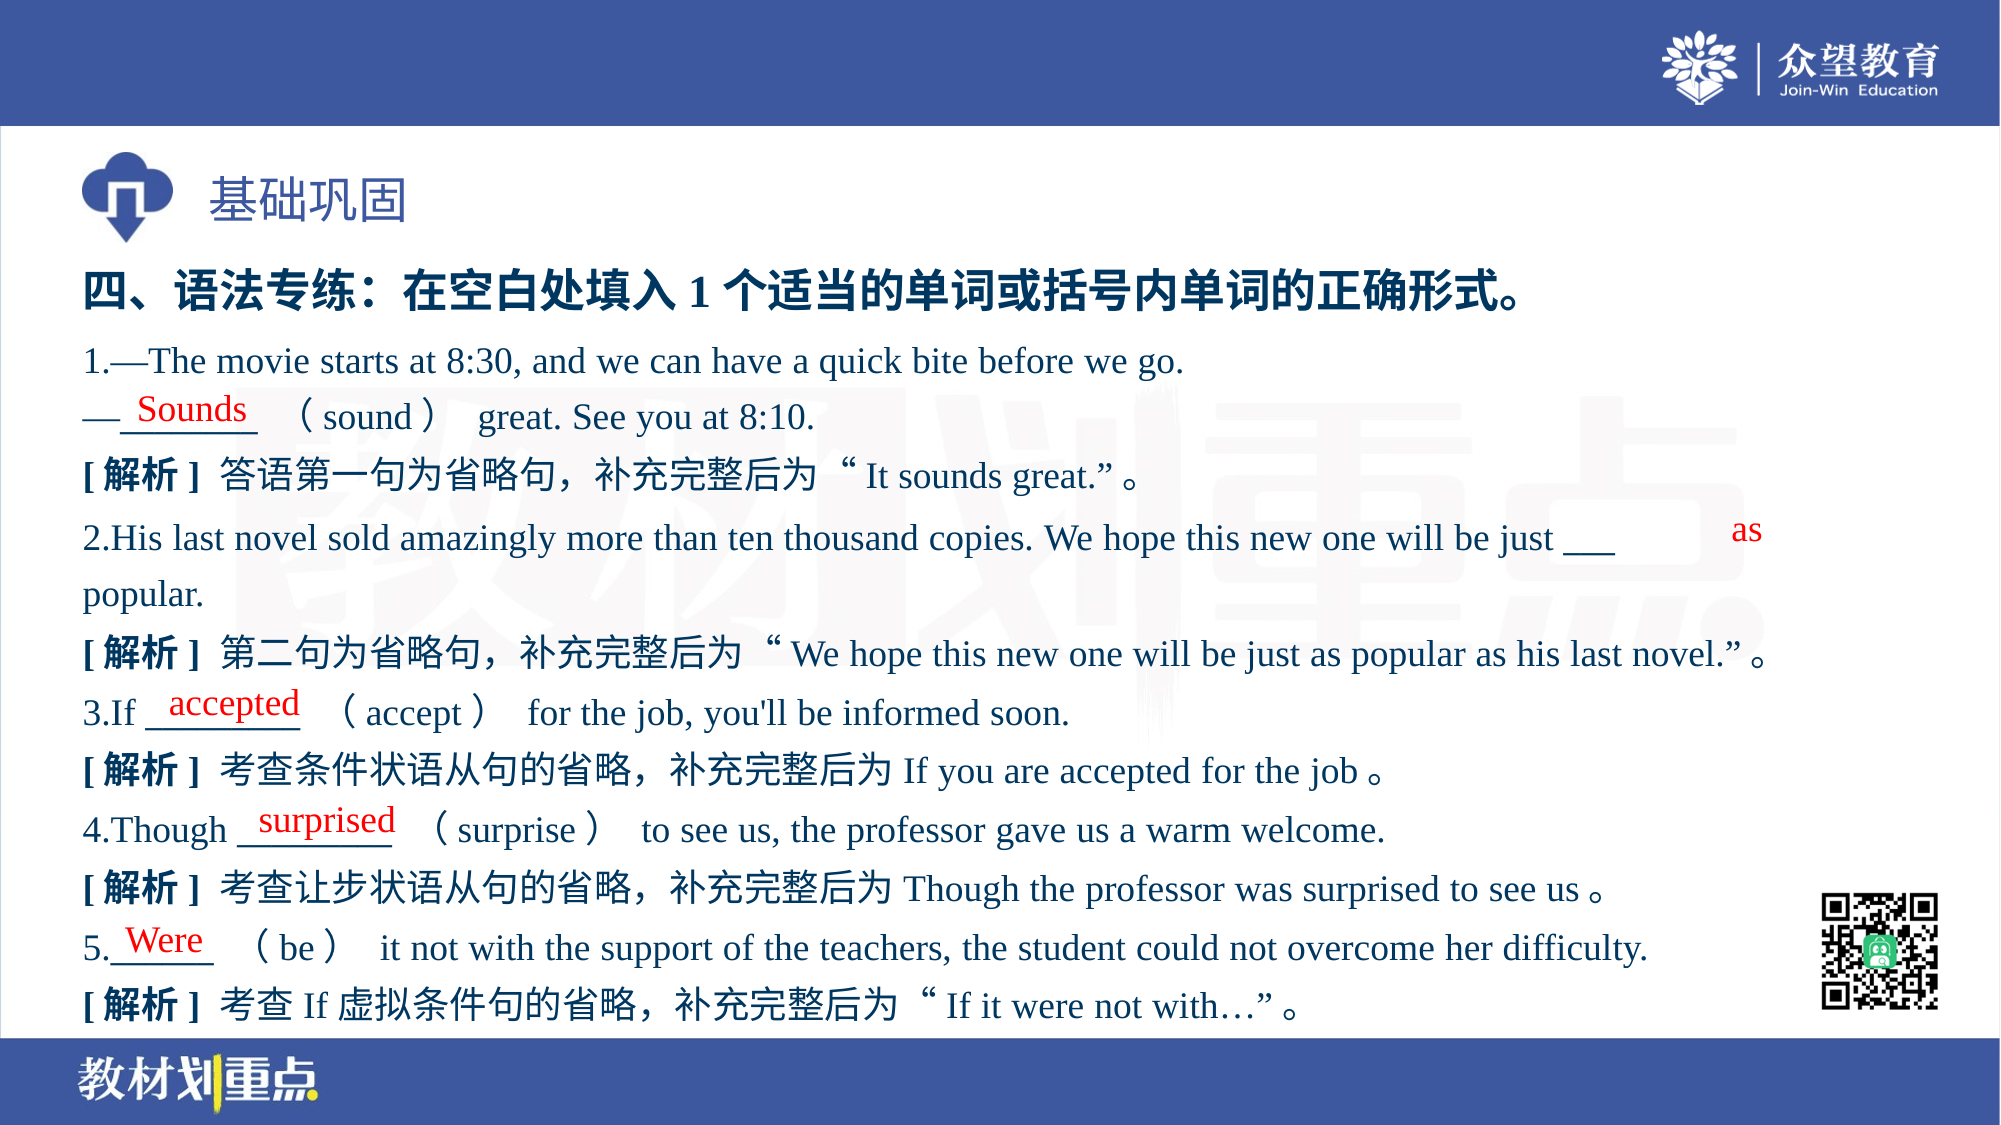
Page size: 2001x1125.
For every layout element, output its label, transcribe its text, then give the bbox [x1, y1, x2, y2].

text_box 4.Though _________ （surprise） to see us, the professor gave us a warm welcome. [82, 793, 1817, 846]
text_box [解析] 考查让步状语从句的省略，补充完整后为Though the professor was surprised to see us。 [82, 852, 1817, 904]
text_box 3.If _________ （accept） for the job, you'll be informed soon. [82, 676, 1817, 728]
text_box as [1717, 493, 1777, 545]
text_box [解析] 第二句为省略句，补充完整后为“We hope this new one will be just as popular as his last novel.”。 [82, 617, 1866, 669]
text_box 2.His last novel sold amazingly more than ten thousand copies. We hope this new one will be just ___ popular. [82, 497, 1817, 610]
text_box [解析] 考查If虚拟条件句的省略，补充完整后为“If it were not with…”。 [82, 970, 1817, 1022]
text_box 1.—The movie starts at 8:30, and we can have a quick bite before we go. —________ （sound） great. See you at 8:10. [82, 320, 1817, 432]
text_box surprised [244, 783, 410, 836]
picture [0, 0, 2000, 1125]
text_box [解析] 答语第一句为省略句，补充完整后为“It sounds great.”。 [82, 440, 1817, 492]
text_box Were [111, 903, 218, 956]
text_box accepted [155, 666, 314, 719]
text_box 四、语法专练：在空白处填入1个适当的单词或括号内单词的正确形式。 [82, 247, 1817, 313]
text_box [解析] 考查条件状语从句的省略，补充完整后为If you are accepted for the job。 [82, 735, 1817, 787]
text_box 5.______ （be） it not with the support of the teachers, the student could not overcome her difficulty. [82, 911, 1817, 963]
text_box Sounds [123, 372, 261, 425]
